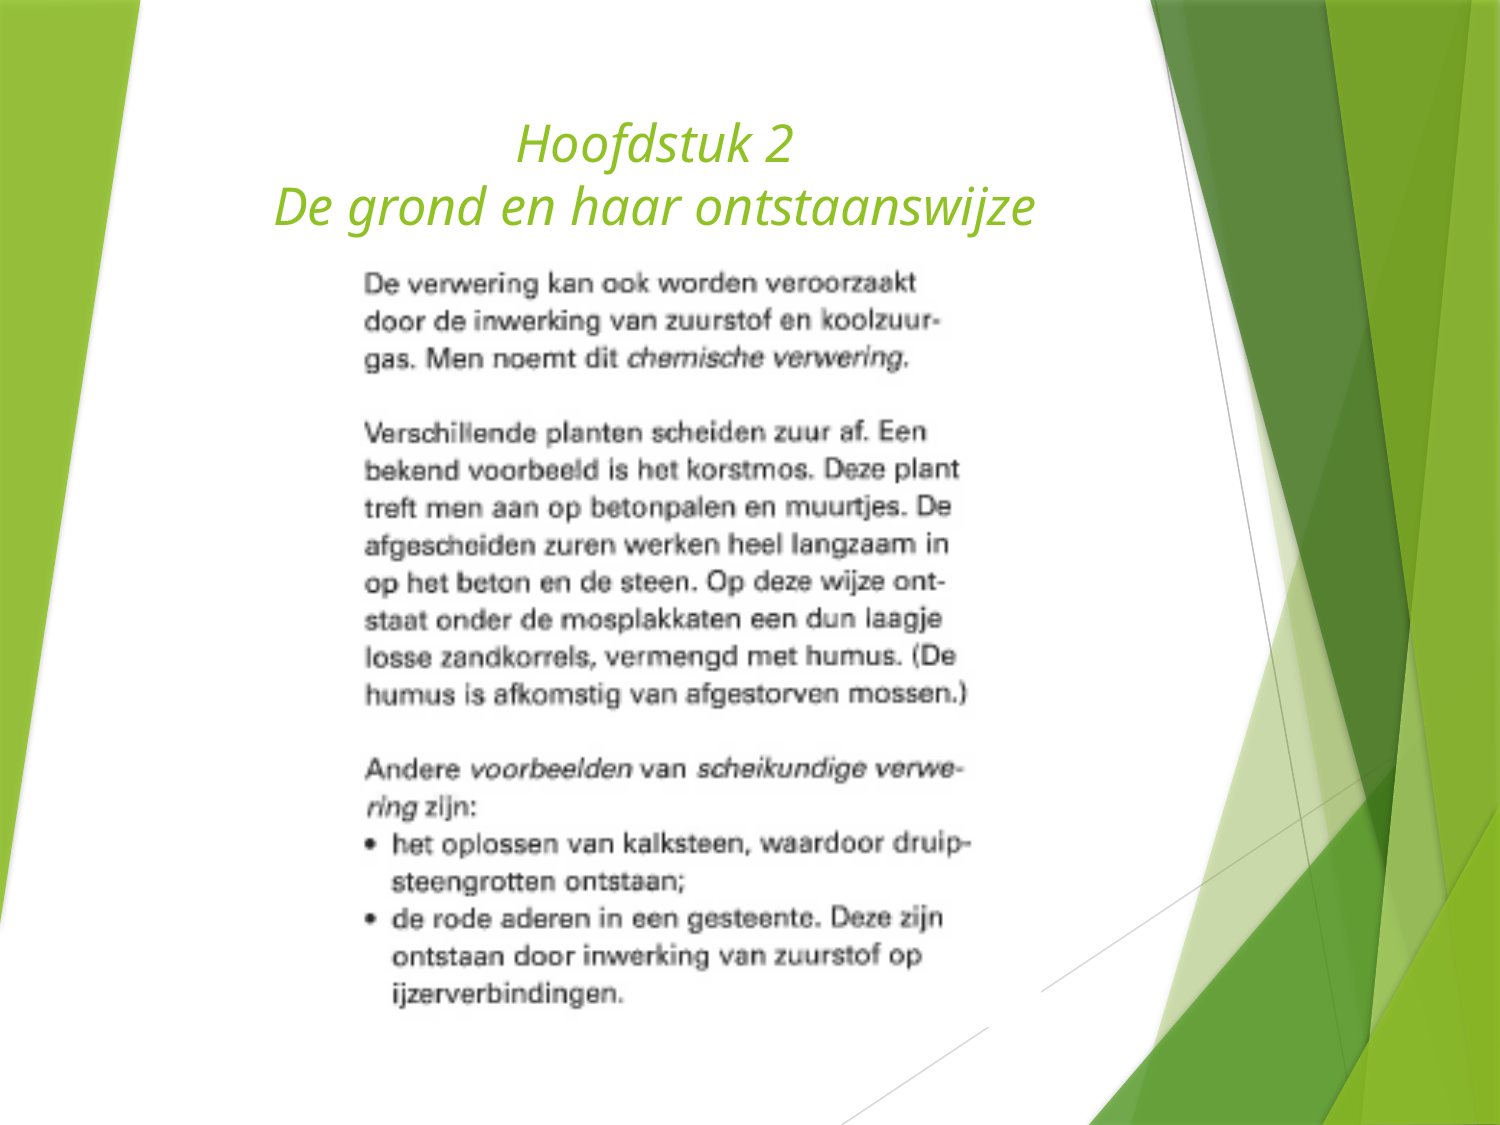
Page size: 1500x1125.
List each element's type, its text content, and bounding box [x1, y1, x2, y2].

picture [359, 255, 1042, 1027]
title Hoofdstuk 2 De grond en haar ontstaanswijze [112, 101, 1199, 244]
